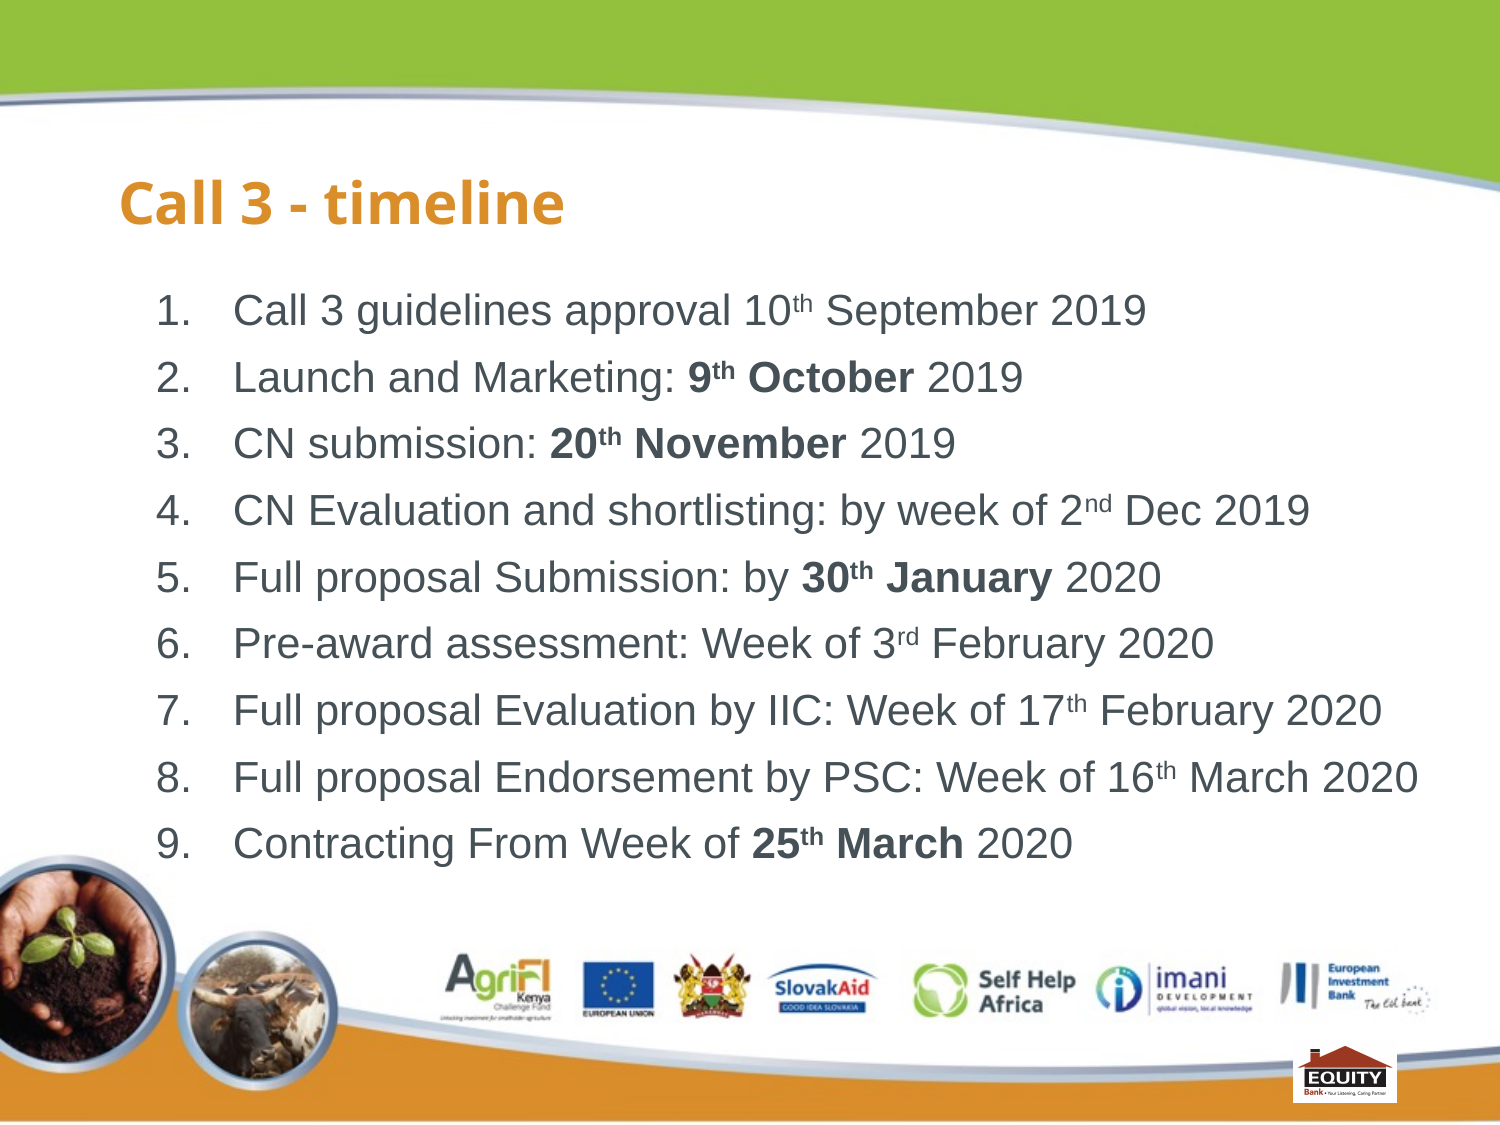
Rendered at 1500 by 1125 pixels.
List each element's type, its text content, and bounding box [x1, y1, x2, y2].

picture [0, 0, 1500, 1125]
list Call 3 guidelines approval 10th September 2019 Launch and Marketing: 9th October 2019 CN submission: 20th November 2019 CN Evaluation and shortlisting: by week of 2nd Dec 2019 Full proposal Submission: by 30th January 2020 Pre-award assessment: Week of 3rd February 2020 Full proposal Evaluation by IIC: Week of 17th February 2020 Full proposal Endorsement by PSC: Week of 16th March 2020 Contracting From Week of 25th March 2020 [140, 280, 1435, 919]
title Call 3 - timeline [103, 155, 1397, 257]
